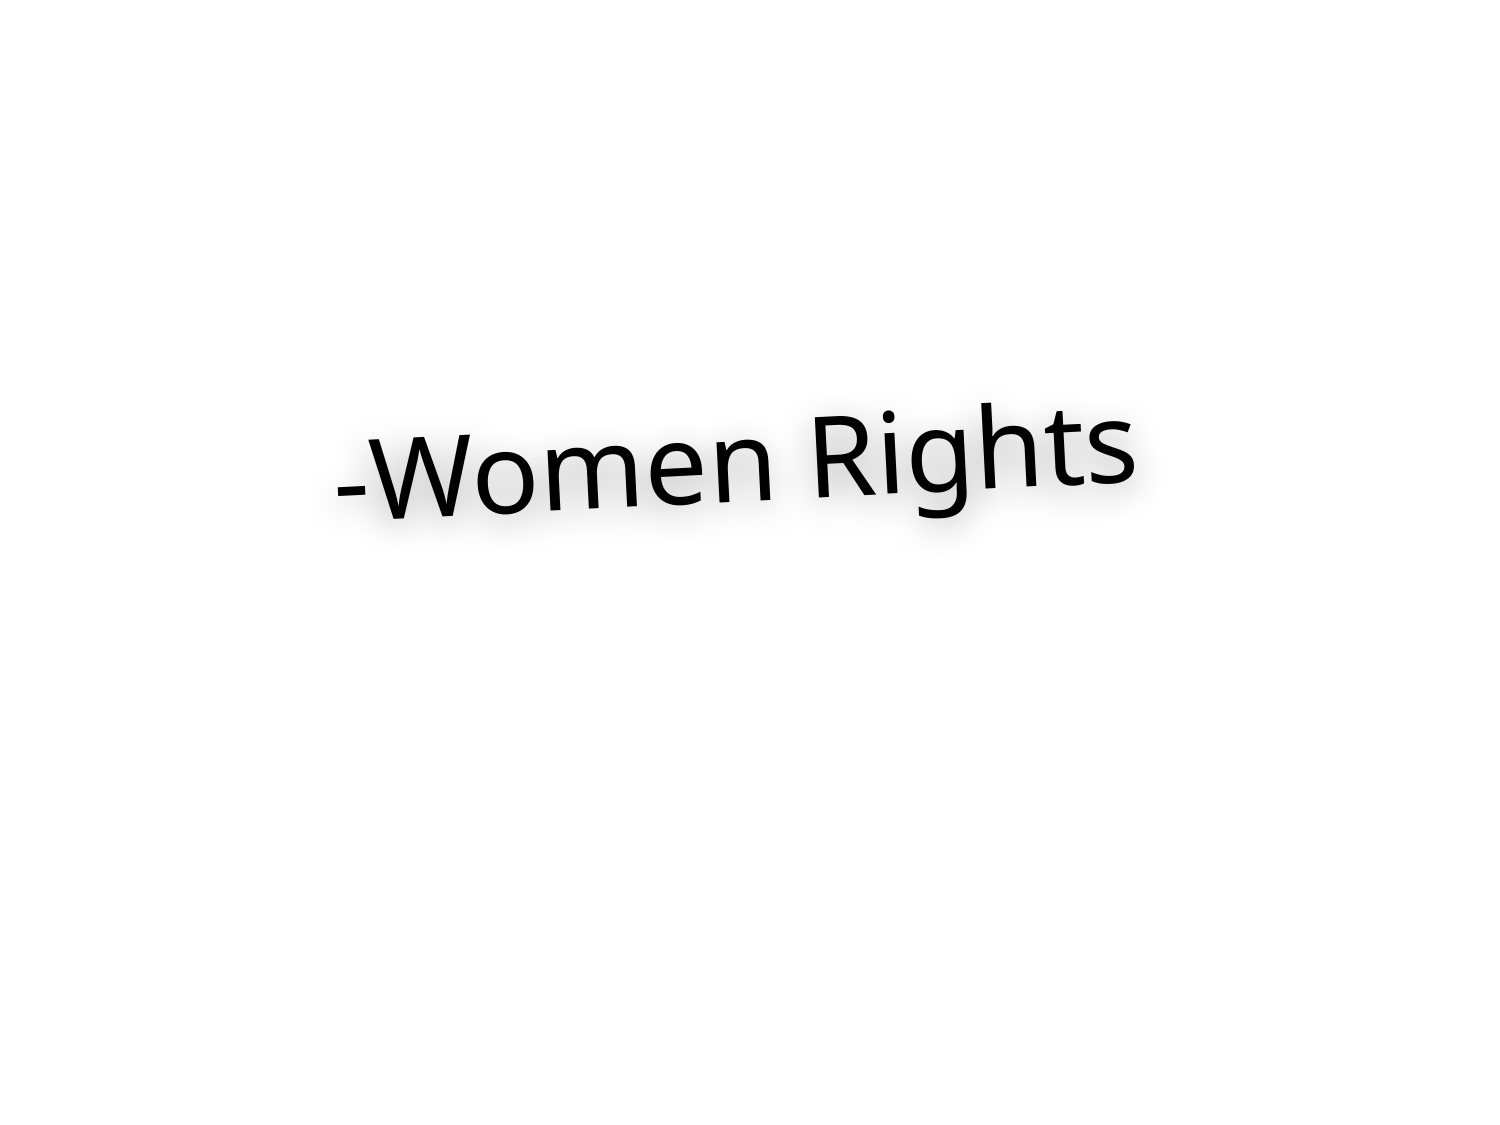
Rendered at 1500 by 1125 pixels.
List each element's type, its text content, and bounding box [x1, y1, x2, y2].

text_box -Women Rights [314, 345, 1458, 553]
